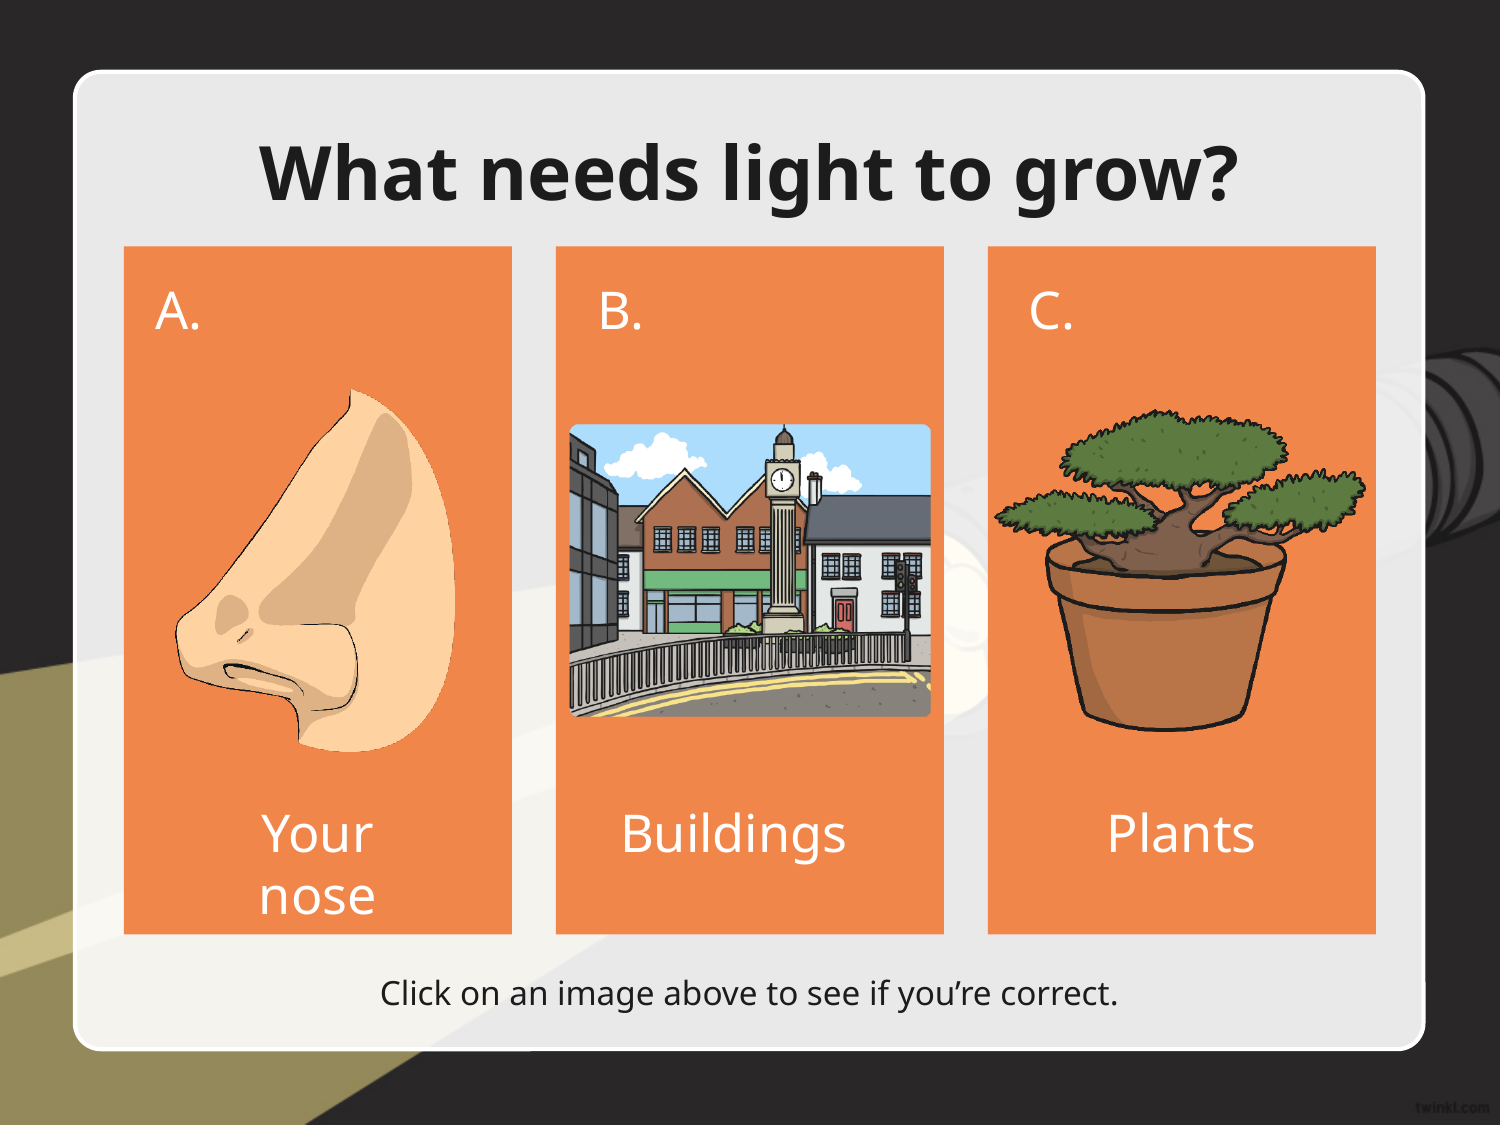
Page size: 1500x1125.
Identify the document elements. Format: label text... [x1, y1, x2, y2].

text_box Plants [1013, 792, 1350, 870]
text_box C. [1013, 270, 1317, 348]
text_box [555, 245, 945, 935]
text_box What needs light to grow? [75, 125, 1425, 226]
text_box [987, 245, 1377, 935]
text_box Your nose [183, 792, 453, 933]
text_box B. [582, 270, 886, 348]
text_box Buildings [598, 792, 870, 870]
text_box Click on an image above to see if you’re correct. [369, 959, 1131, 1024]
text_box A. [140, 270, 444, 348]
picture [0, 0, 1500, 1125]
text_box [123, 245, 513, 935]
